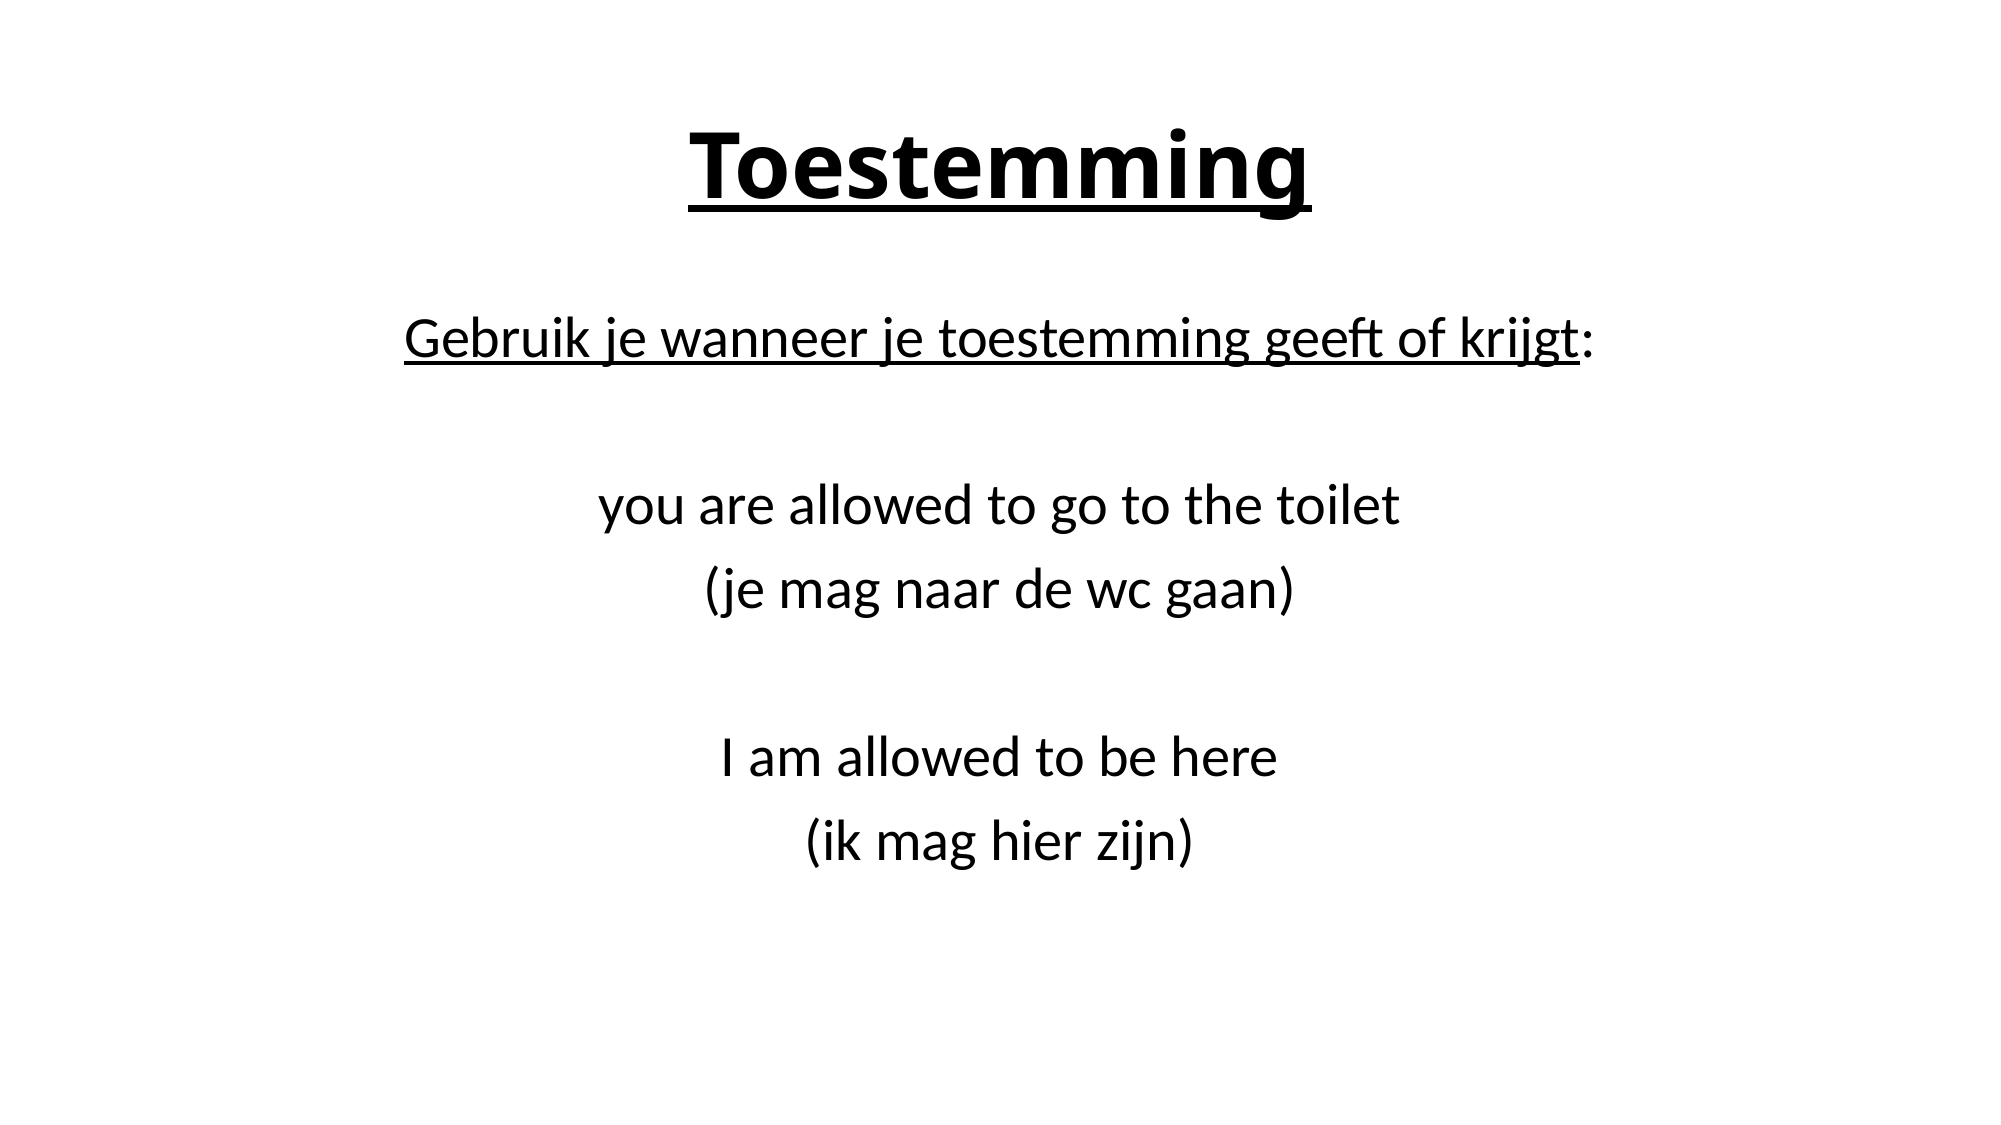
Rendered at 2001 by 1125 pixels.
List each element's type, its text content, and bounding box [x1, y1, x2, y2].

list Gebruik je wanneer je toestemming geeft of krijgt: you are allowed to go to the toilet (je mag naar de wc gaan) I am allowed to be here (ik mag hier zijn) [137, 299, 1863, 1014]
title Toestemming [137, 59, 1863, 278]
